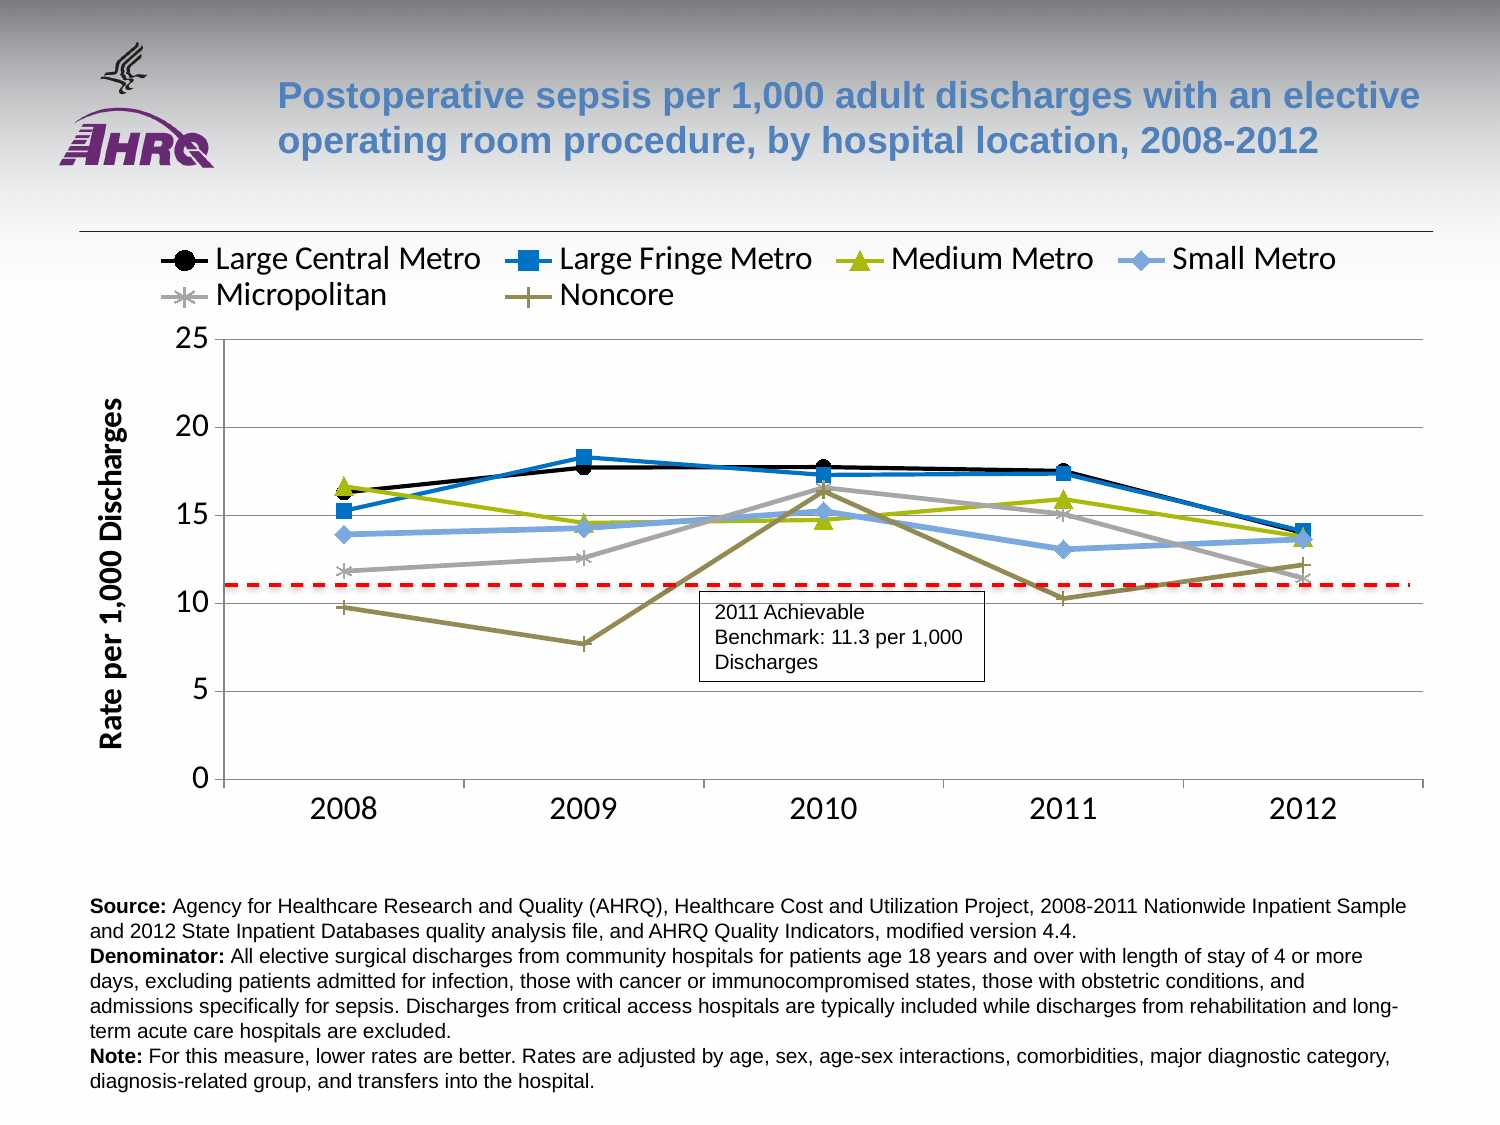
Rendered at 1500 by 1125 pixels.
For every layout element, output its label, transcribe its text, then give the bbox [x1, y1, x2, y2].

text_box Source: Agency for Healthcare Research and Quality (AHRQ), Healthcare Cost and Utilization Project, 2008-2011 Nationwide Inpatient Sample and 2012 State Inpatient Databases quality analysis file, and AHRQ Quality Indicators, modified version 4.4. Denominator: All elective surgical discharges from community hospitals for patients age 18 years and over with length of stay of 4 or more days, excluding patients admitted for infection, those with cancer or immunocompromised states, those with obstetric conditions, and admissions specifically for sepsis. Discharges from critical access hospitals are typically included while discharges from rehabilitation and long-term acute care hospitals are excluded. Note: For this measure, lower rates are better. Rates are adjusted by age, sex, age-sex interactions, comorbidities, major diagnostic category, diagnosis-related group, and transfers into the hospital. [74, 884, 1425, 1100]
chart [74, 239, 1426, 841]
picture [0, 0, 1500, 1125]
title Postoperative sepsis per 1,000 adult discharges with an elective operating room procedure, by hospital location, 2008-2012 [262, 45, 1500, 188]
